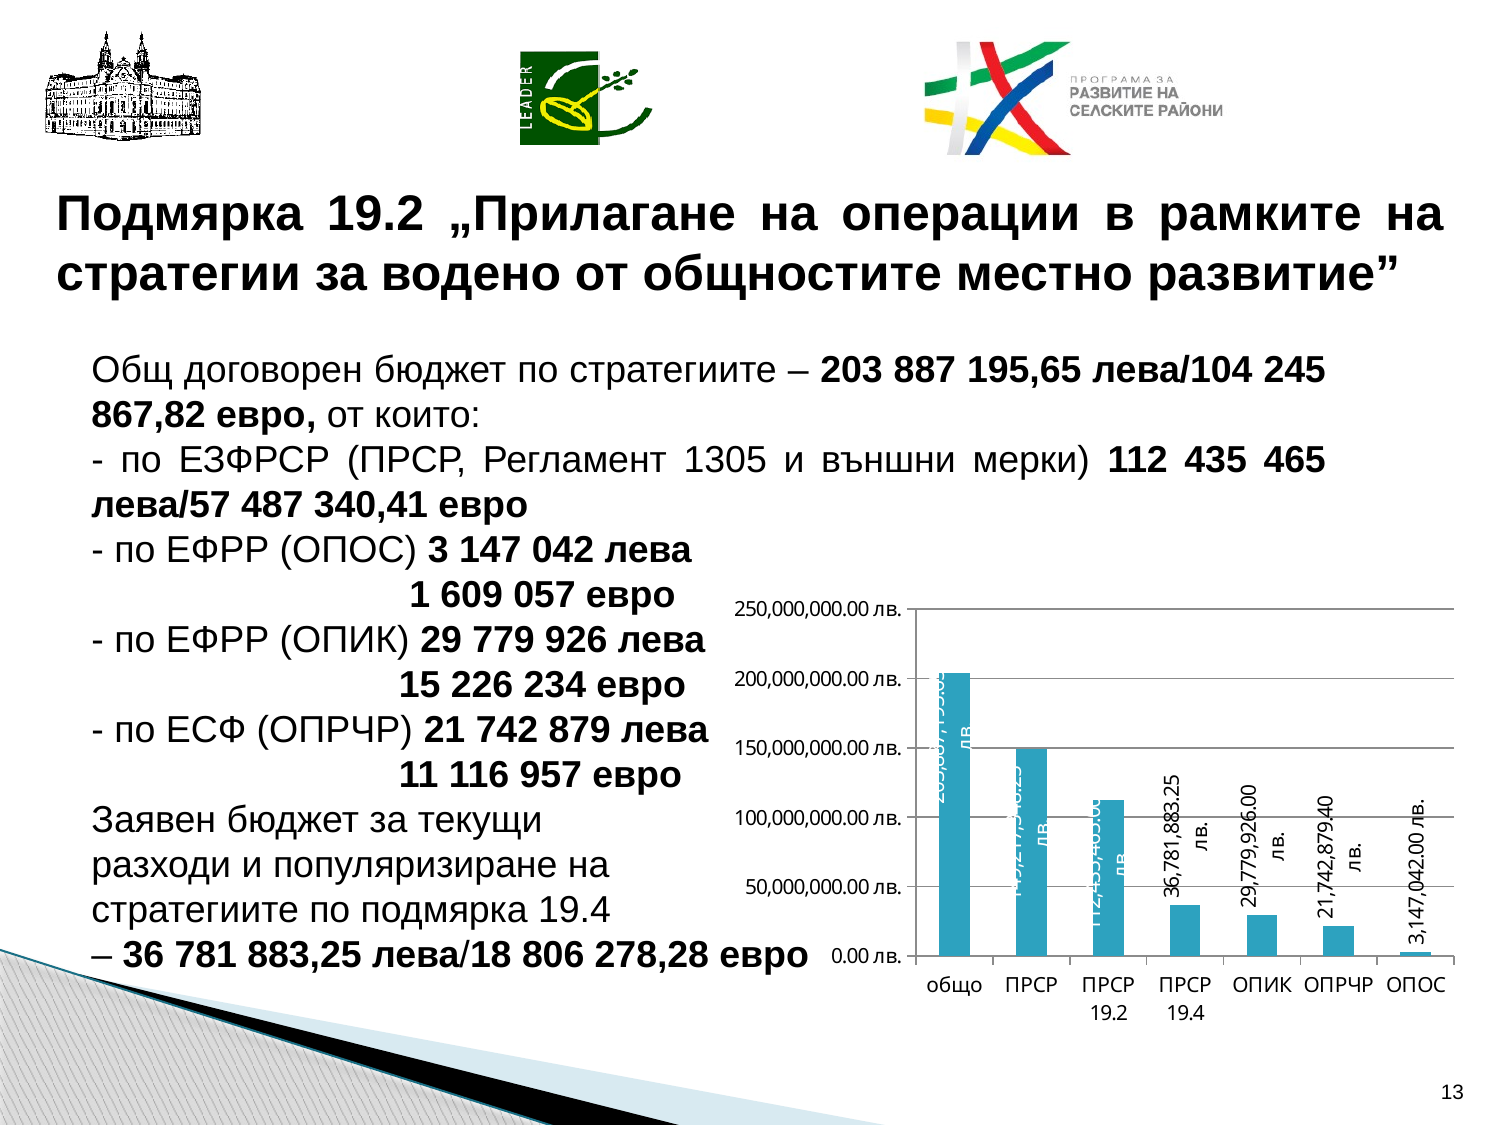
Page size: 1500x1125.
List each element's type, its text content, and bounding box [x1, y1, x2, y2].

picture [520, 50, 656, 145]
picture [40, 27, 207, 144]
text_box Подмярка 19.2 „Прилагане на операции в рамките на стратегии за водено от общностите местно развитие” [41, 172, 1459, 308]
picture [909, 27, 1235, 167]
slide_number 13 [1418, 1051, 1479, 1112]
chart [718, 585, 1470, 1037]
text_box Общ договорен бюджет по стратегиите – 203 887 195,65 лева/104 245 867,82 евро, от които: - по ЕЗФРСР (ПРСР, Регламент 1305 и външни мерки) 112 435 465 лева/57 487 340,41 евро - по ЕФРР (ОПОС) 3 147 042 лева 1 609 057 евро - по ЕФРР (ОПИК) 29 779 926 лева 15 226 234 евро - по ЕСФ (ОПРЧР) 21 742 879 лева 11 116 957 евро Заявен бюджет за текущи разходи и популяризиране на стратегиите по подмярка 19.4 – 36 781 883,25 лева/18 806 278,28 евро [76, 338, 1341, 983]
